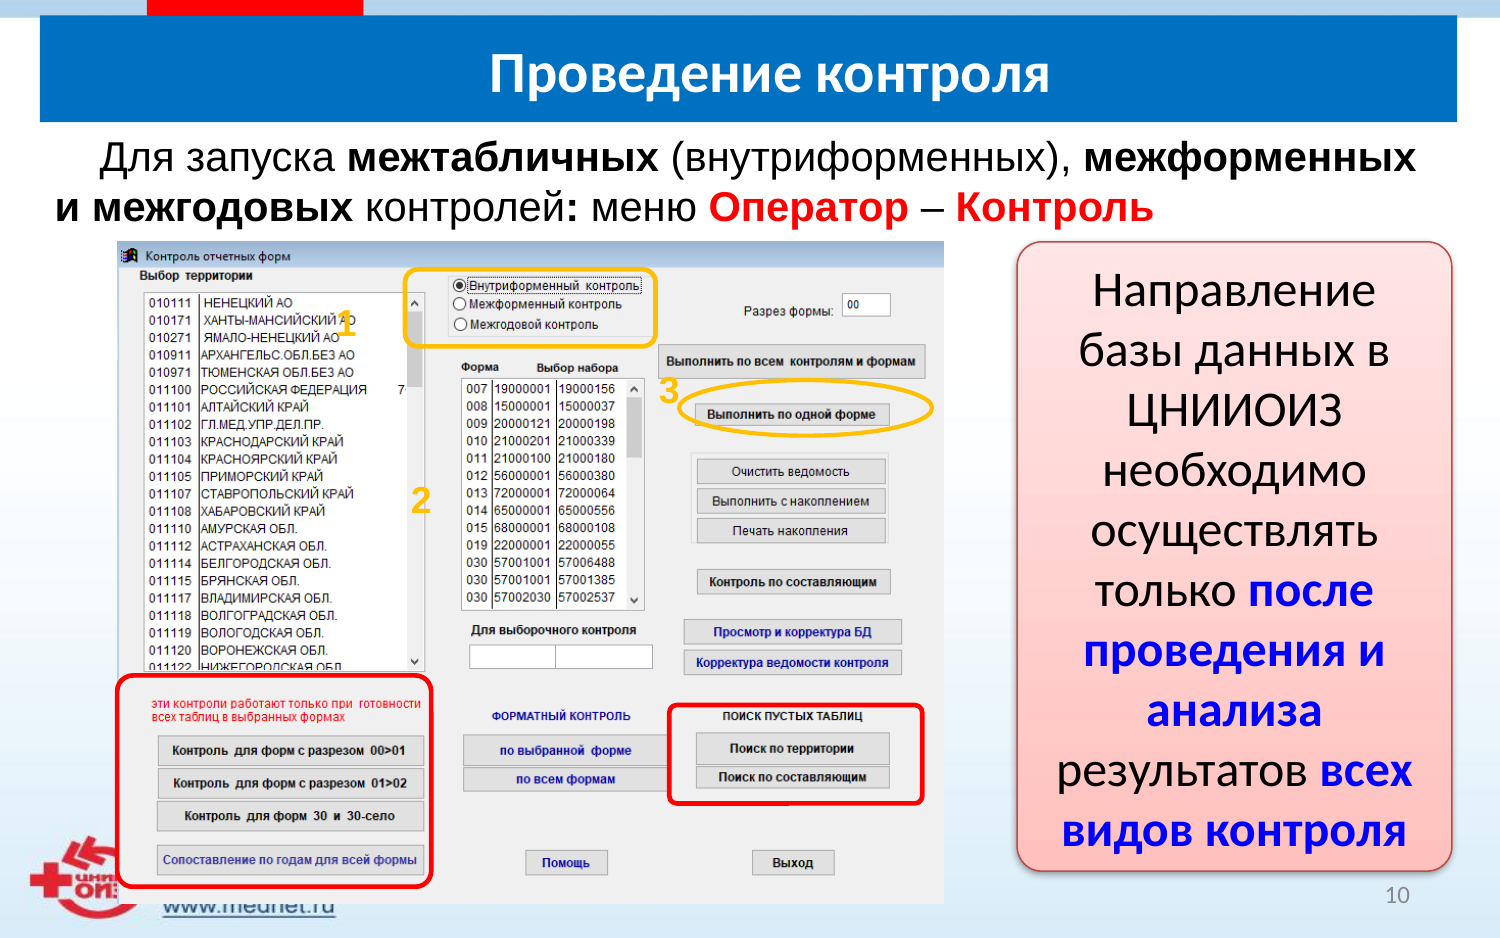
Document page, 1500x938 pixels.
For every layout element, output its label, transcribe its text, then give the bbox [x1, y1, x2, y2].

text_box [145, 0, 365, 18]
picture [0, 0, 1500, 938]
title Проведение контроля [38, 13, 1459, 124]
text_box Для запуска межтабличных (внутриформенных), межформенных и межгодовых контролей: меню Оператор – Контроль [39, 122, 1451, 237]
slide_number 10 [1074, 879, 1425, 919]
text_box Направление базы данных в ЦНИИОИЗ необходимо осуществлять только после проведения и анализа результатов всех видов контроля [1016, 241, 1453, 872]
